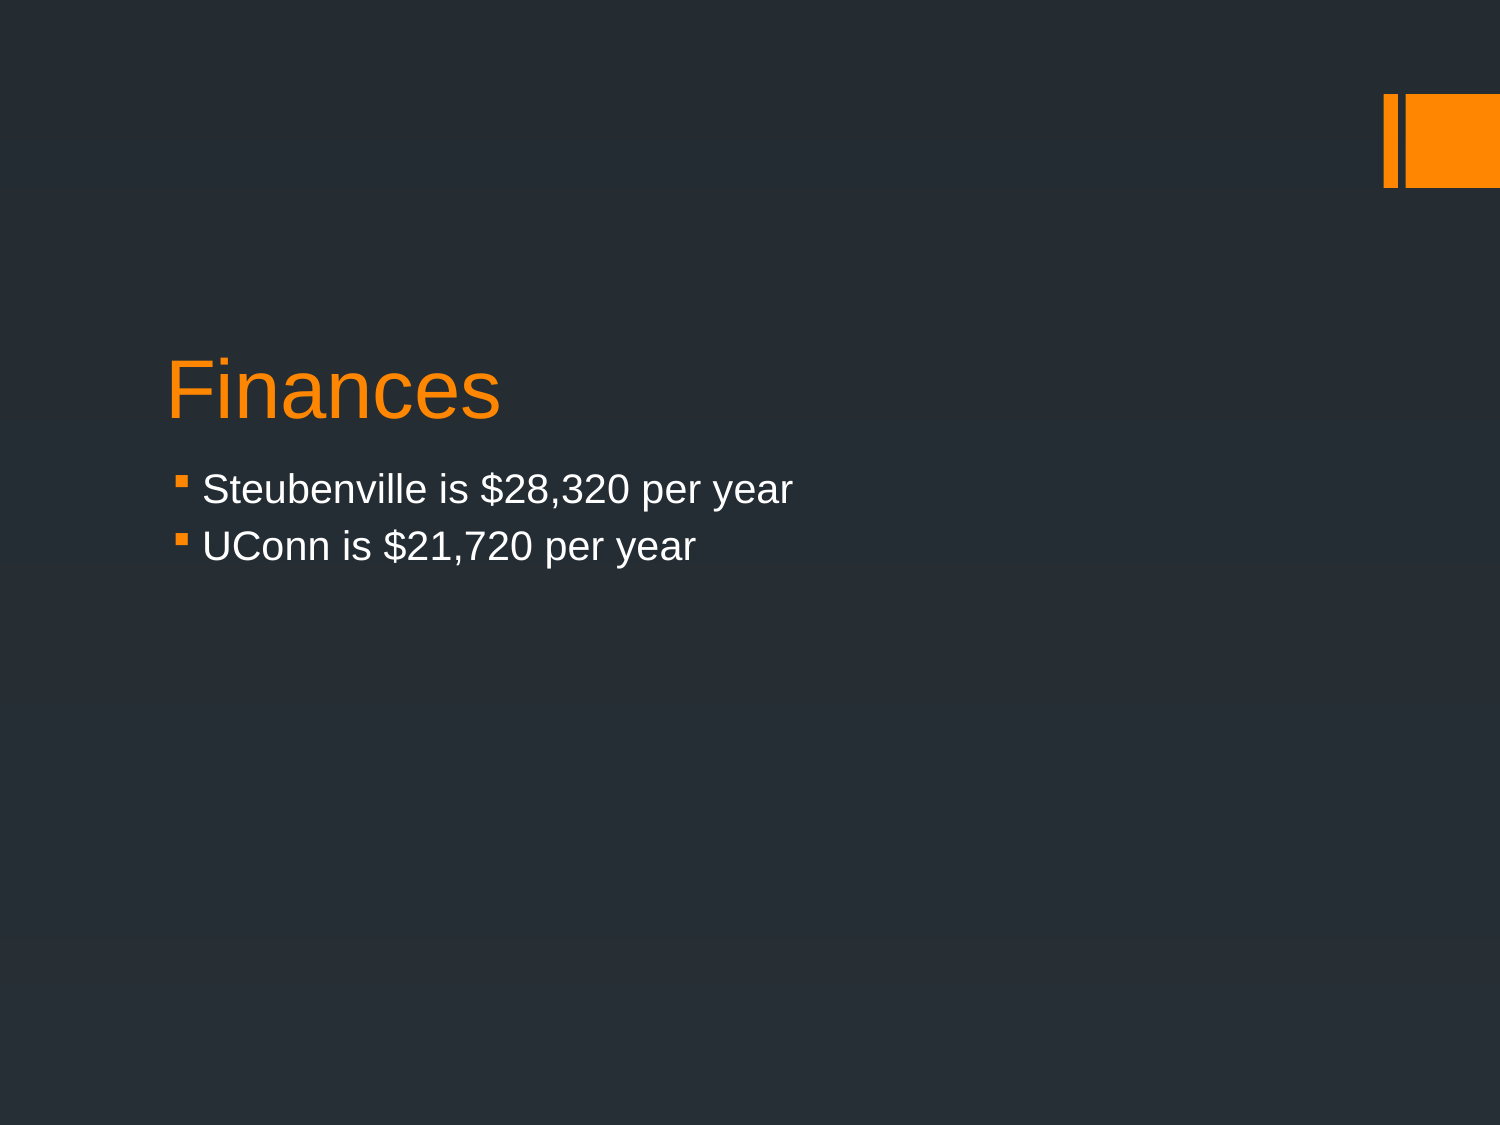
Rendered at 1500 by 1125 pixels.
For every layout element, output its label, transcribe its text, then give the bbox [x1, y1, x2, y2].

title Finances [150, 253, 1350, 443]
list Steubenville is $28,320 per year UConn is $21,720 per year [150, 454, 1350, 578]
